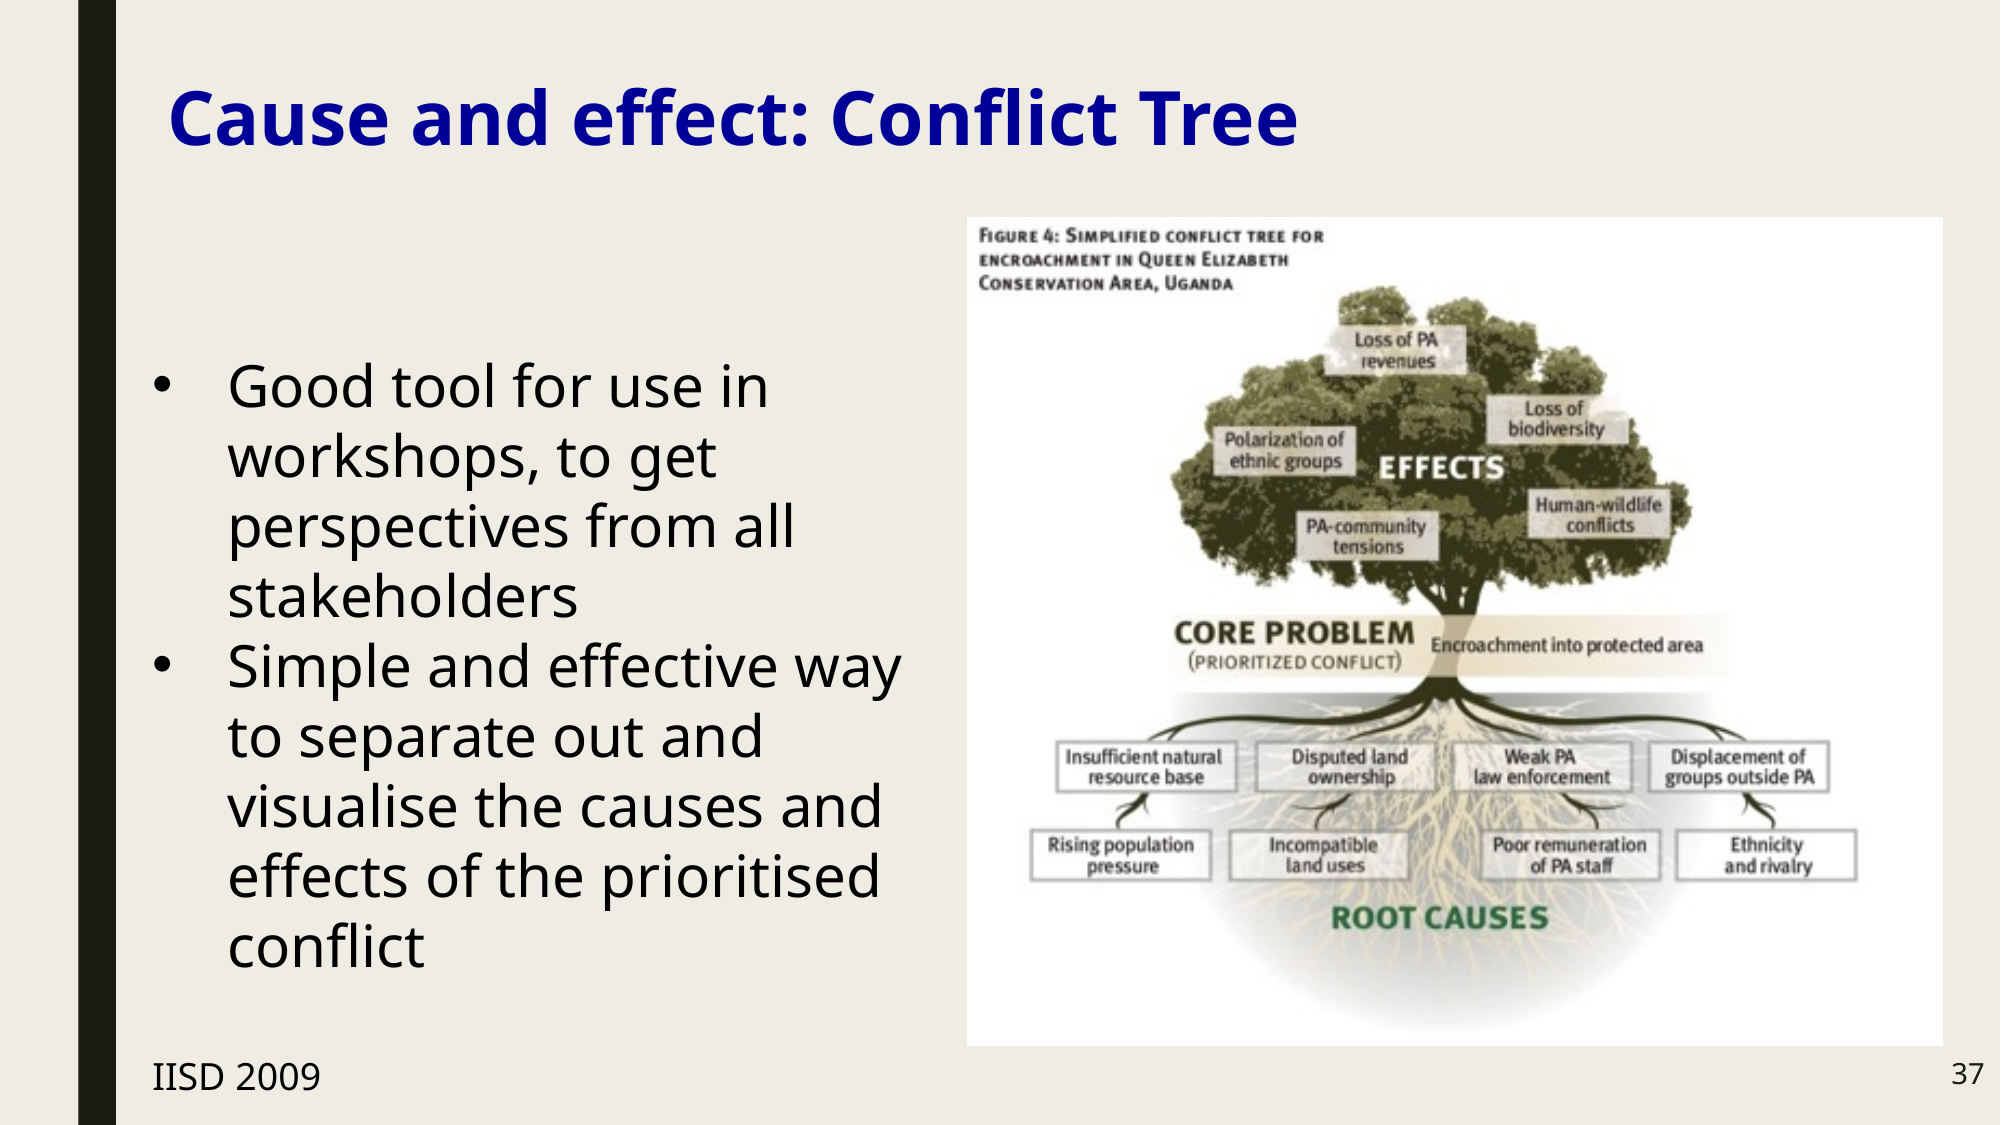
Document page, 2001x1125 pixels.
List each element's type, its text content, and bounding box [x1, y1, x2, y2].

picture [967, 217, 1943, 1046]
text_box IISD 2009 [137, 1045, 1884, 1106]
title Cause and effect: Conflict Tree [152, 74, 1885, 178]
slide_number 37 [1884, 1024, 2000, 1125]
text_box Good tool for use in workshops, to get perspectives from all stakeholders Simple and effective way to separate out and visualise the causes and effects of the prioritised conflict [137, 341, 931, 986]
